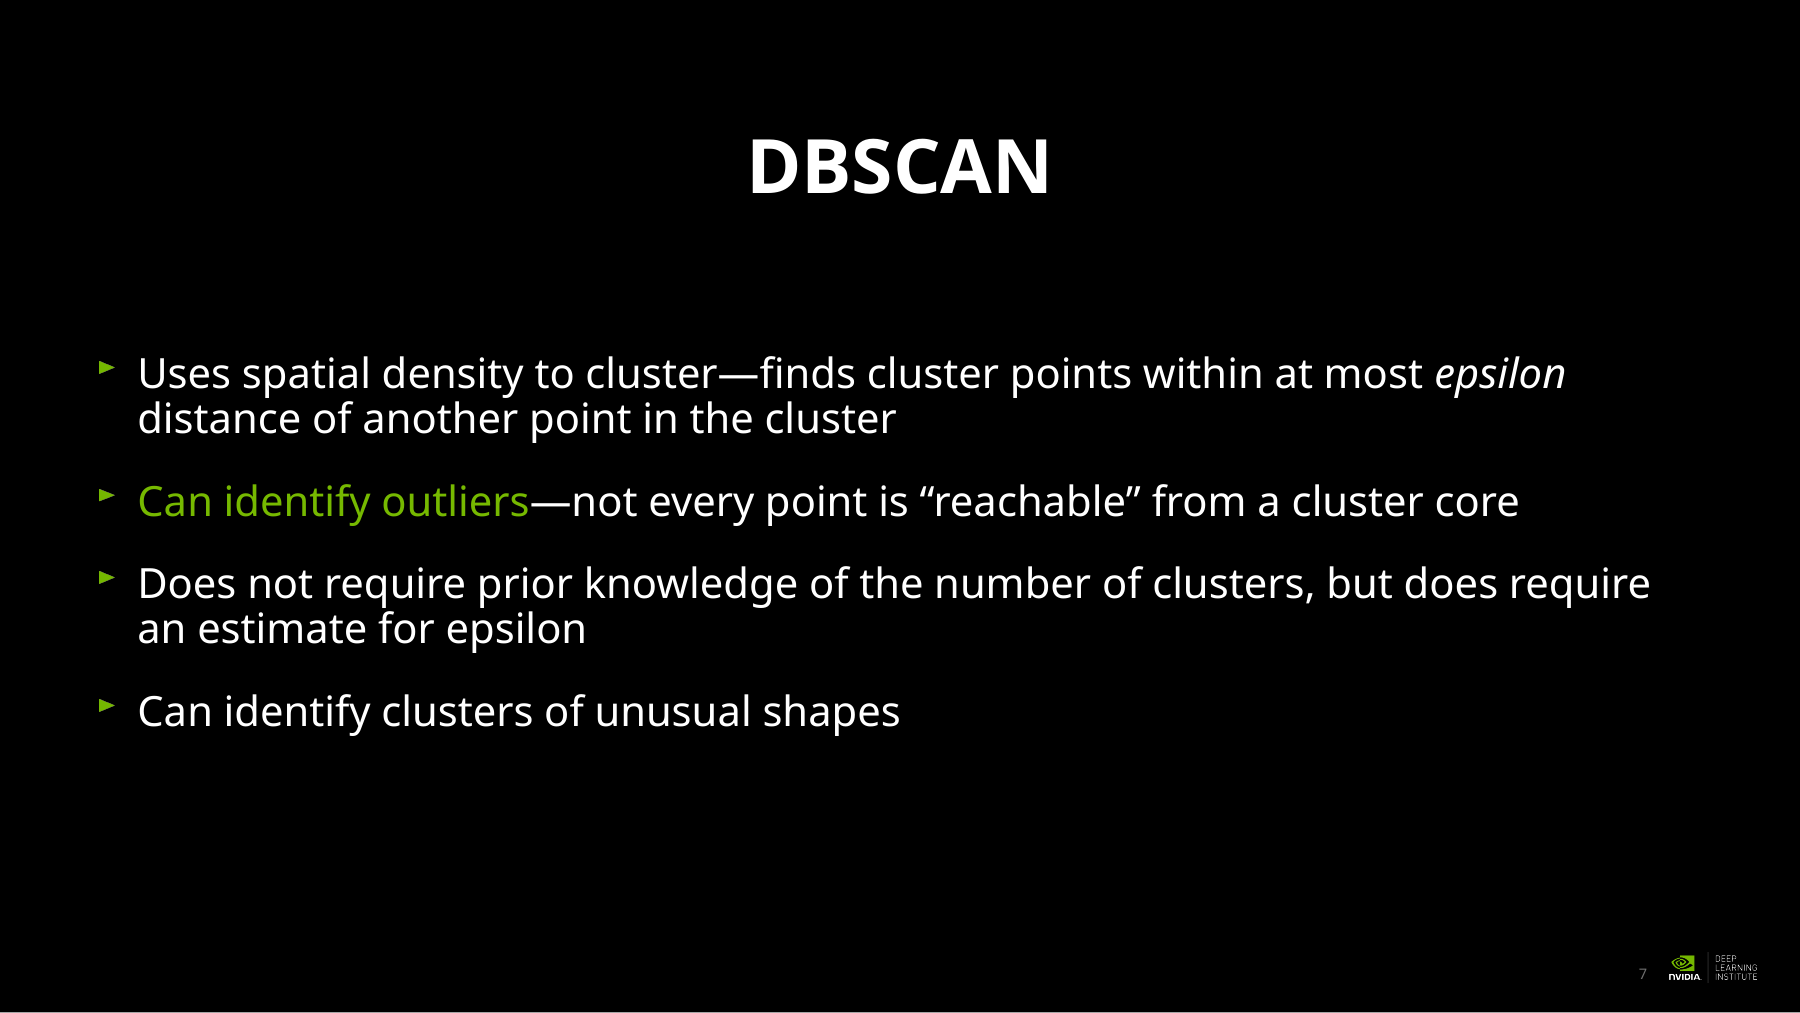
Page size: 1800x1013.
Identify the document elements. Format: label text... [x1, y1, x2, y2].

picture [99, 571, 115, 594]
picture [1658, 944, 1763, 991]
list Uses spatial density to cluster—finds cluster points within at most epsilon distance of another point in the cluster Can identify outliers—not every point is “reachable” from a cluster core Does not require prior knowledge of the number of clusters, but does require an estimate for epsilon Can identify clusters of unusual shapes [84, 344, 1717, 956]
picture [99, 489, 115, 511]
picture [99, 361, 115, 384]
picture [99, 699, 115, 722]
title DBSCAN [81, 120, 1719, 219]
